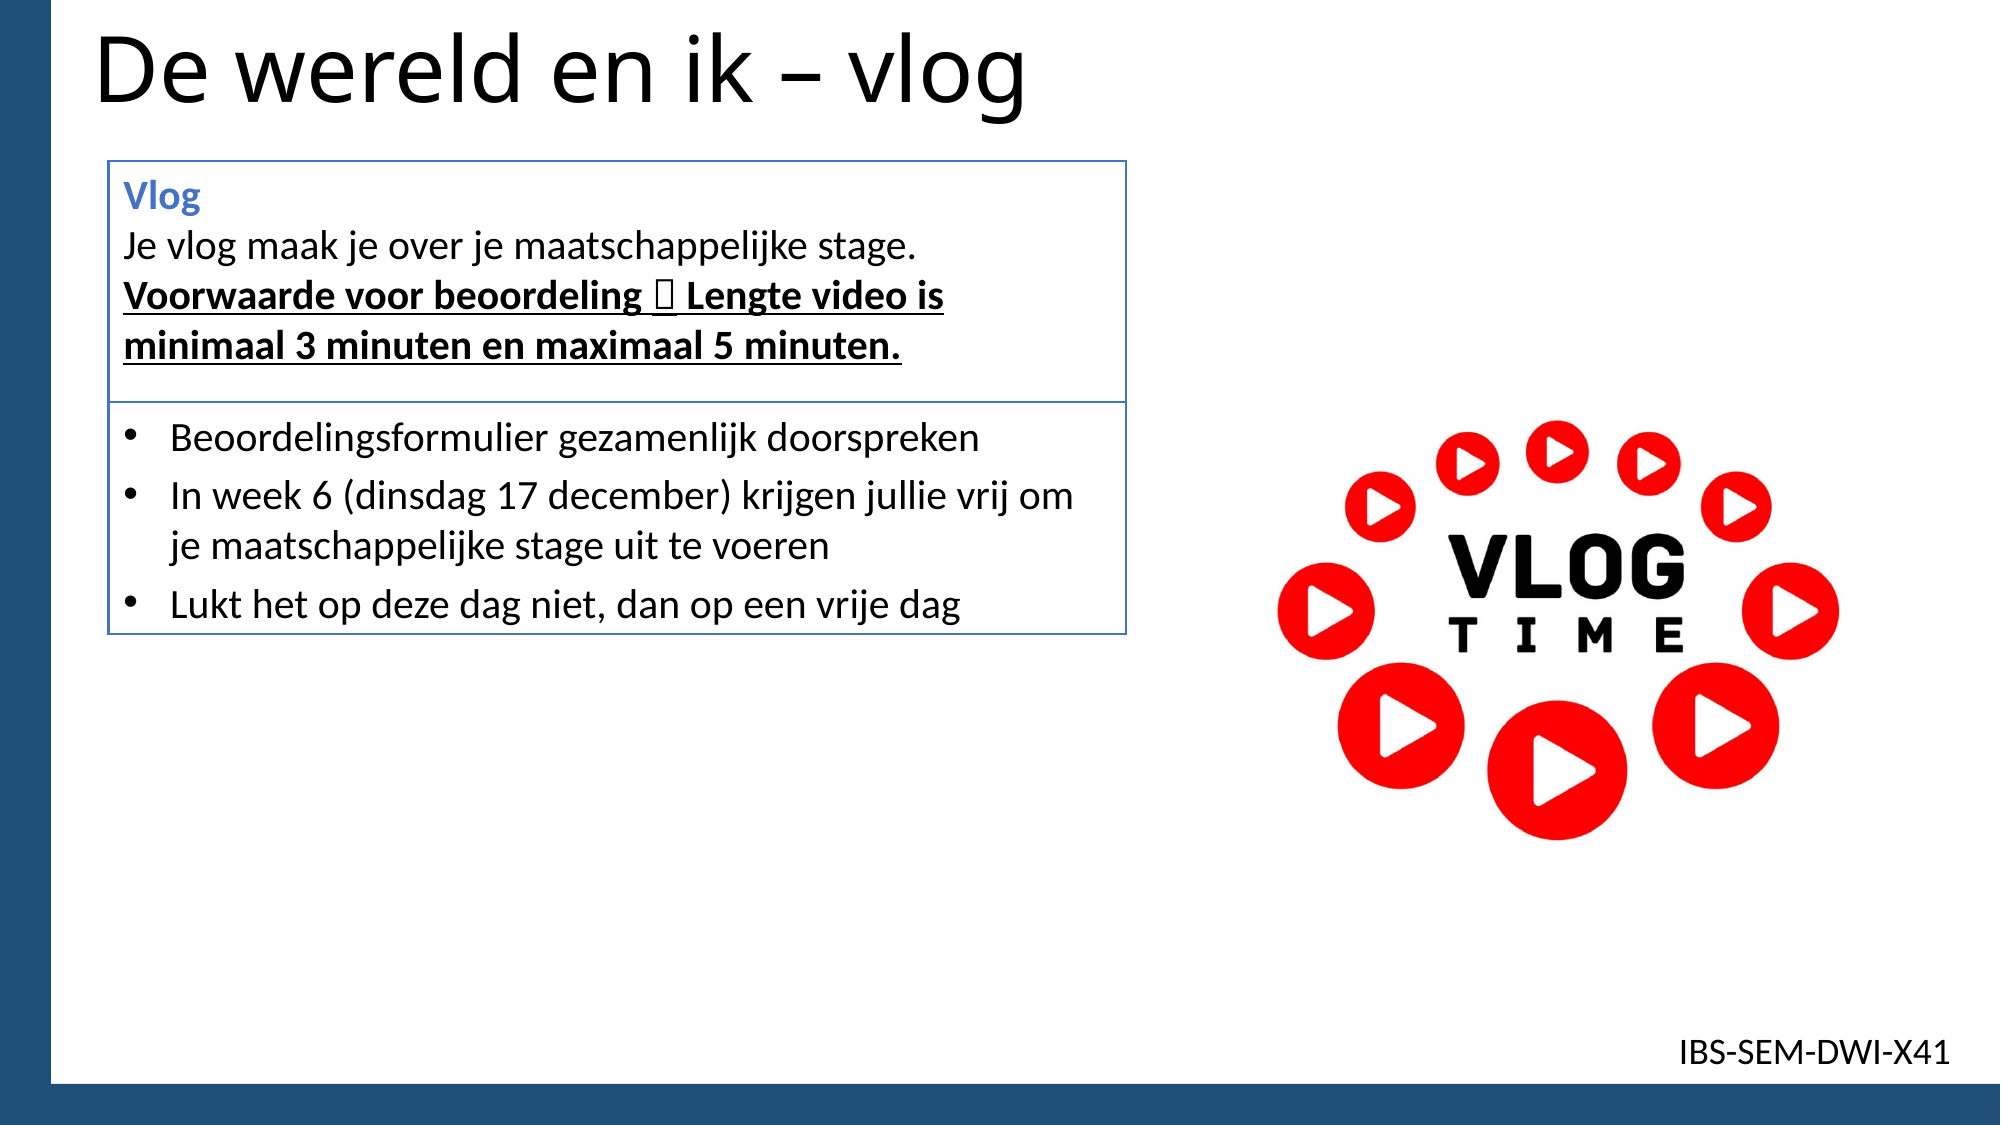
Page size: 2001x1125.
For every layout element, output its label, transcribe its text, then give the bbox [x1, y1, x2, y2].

text_box Beoordelingsformulier gezamenlijk doorspreken In week 6 (dinsdag 17 december) krijgen jullie vrij om je maatschappelijke stage uit te voeren Lukt het op deze dag niet, dan op een vrije dag [107, 401, 1127, 635]
text_box IBS-SEM-DWI-X41 [1664, 1019, 1966, 1080]
picture [1246, 318, 1870, 901]
text_box Vlog Je vlog maak je over je maatschappelijke stage. Voorwaarde voor beoordeling  Lengte video is minimaal 3 minuten en maximaal 5 minuten. [107, 160, 1127, 401]
text_box [50, 1083, 2000, 1125]
text_box [0, 0, 52, 1125]
title De wereld en ik – vlog [77, 10, 1803, 136]
